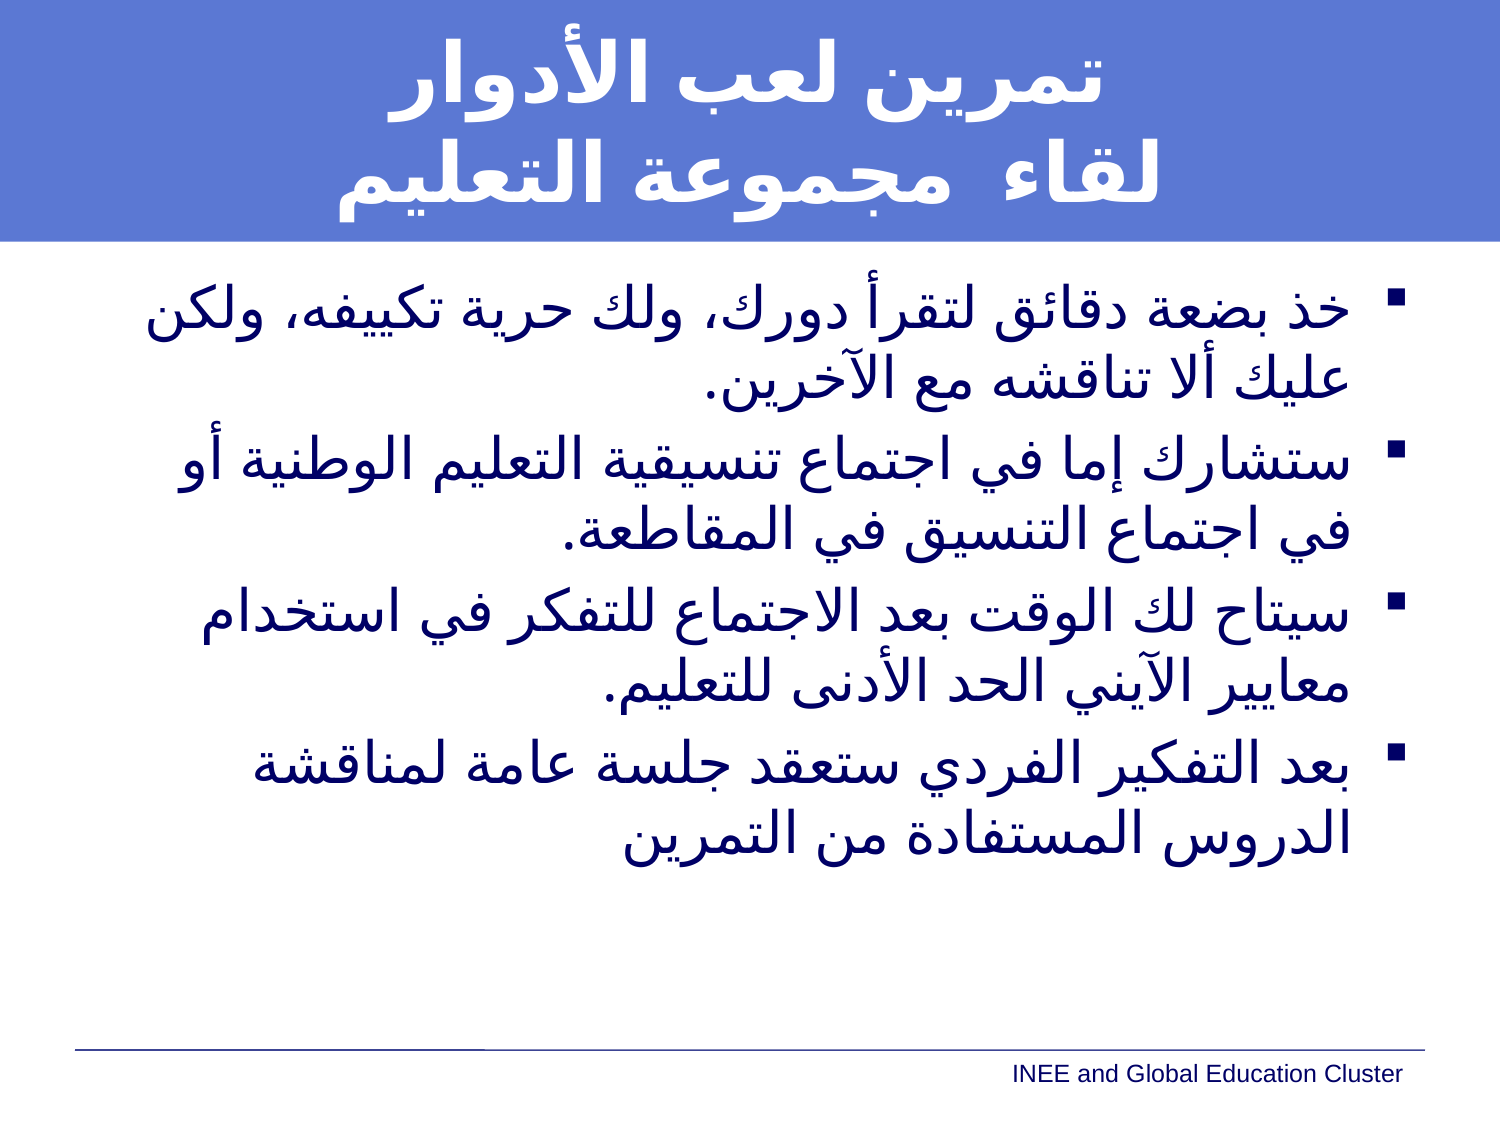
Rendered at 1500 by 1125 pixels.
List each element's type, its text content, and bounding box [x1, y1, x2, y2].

footer INEE and Global Education Cluster [75, 1049, 1427, 1103]
title تمرين لعب الأدوار لقاء مجموعة التعليم [74, 24, 1426, 213]
list خذ بضعة دقائق لتقرأ دورك، ولك حرية تكييفه، ولكن عليك ألا تناقشه مع الآخرين. ستشارك إما في اجتماع تنسيقية التعليم الوطنية أو في اجتماع التنسيق في المقاطعة. سيتاح لك الوقت بعد الاجتماع للتفكر في استخدام معايير الآيني الحد الأدنى للتعليم. بعد التفكير الفردي ستعقد جلسة عامة لمناقشة الدروس المستفادة من التمرين [74, 262, 1426, 1006]
